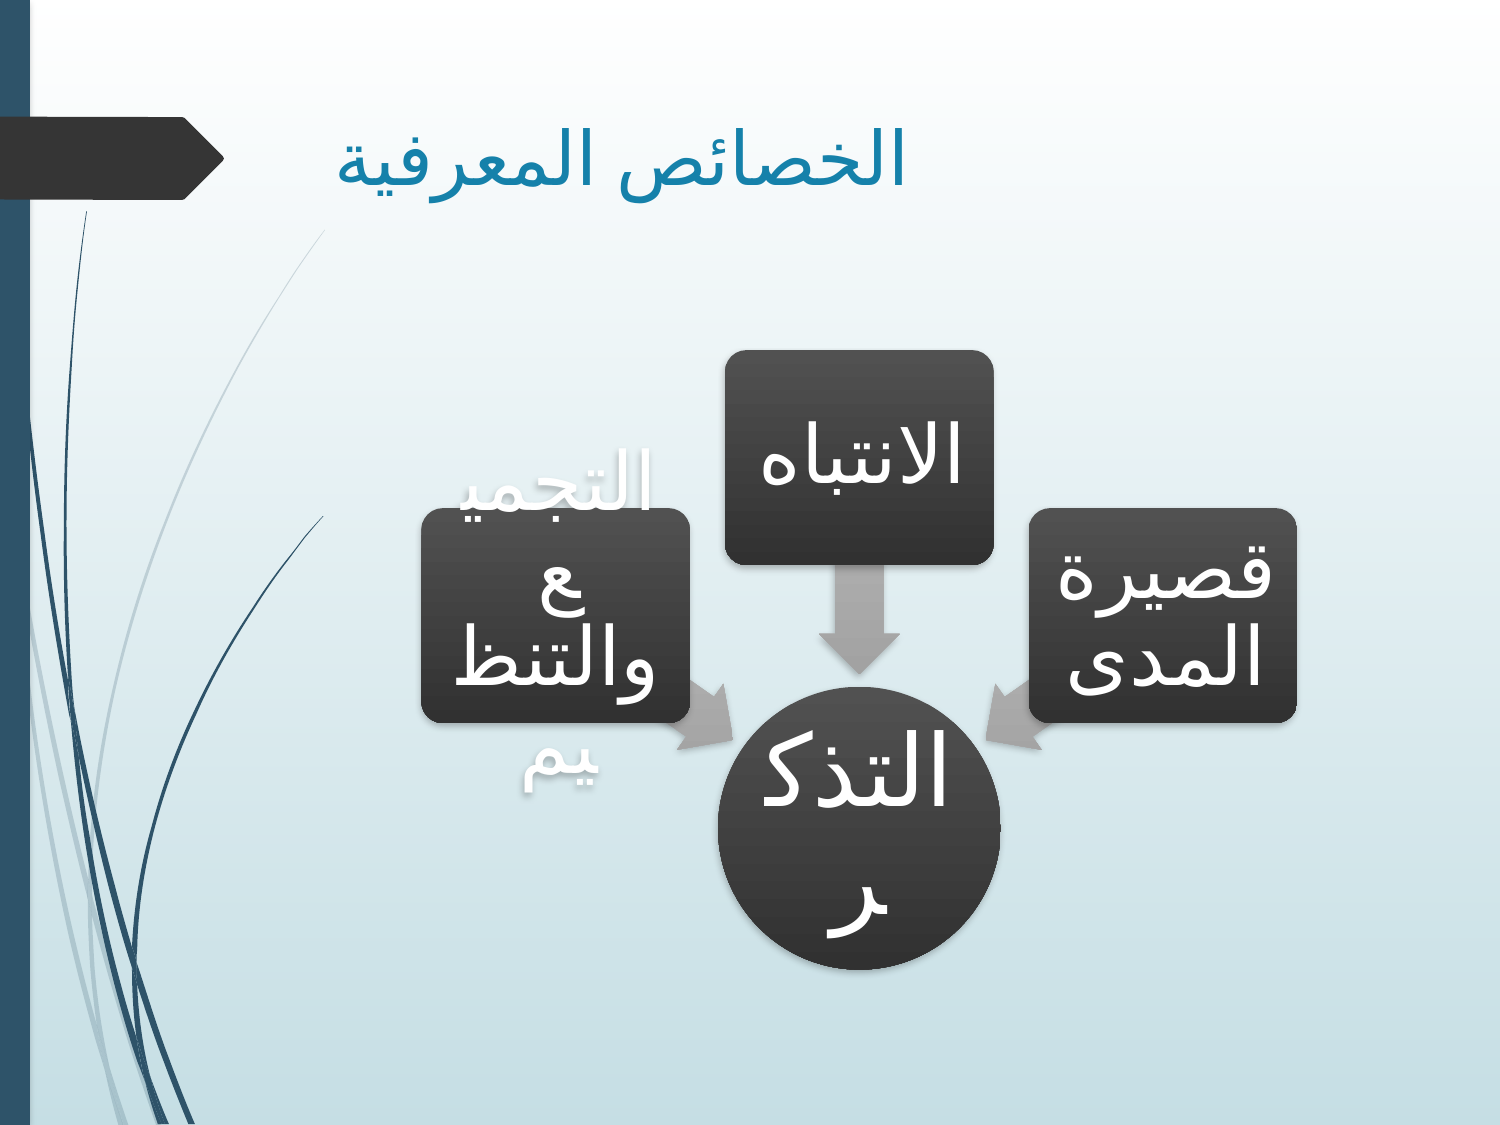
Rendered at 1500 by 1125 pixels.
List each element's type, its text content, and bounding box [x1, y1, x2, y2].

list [318, 349, 1401, 971]
title الخصائص المعرفية [319, 102, 1400, 313]
